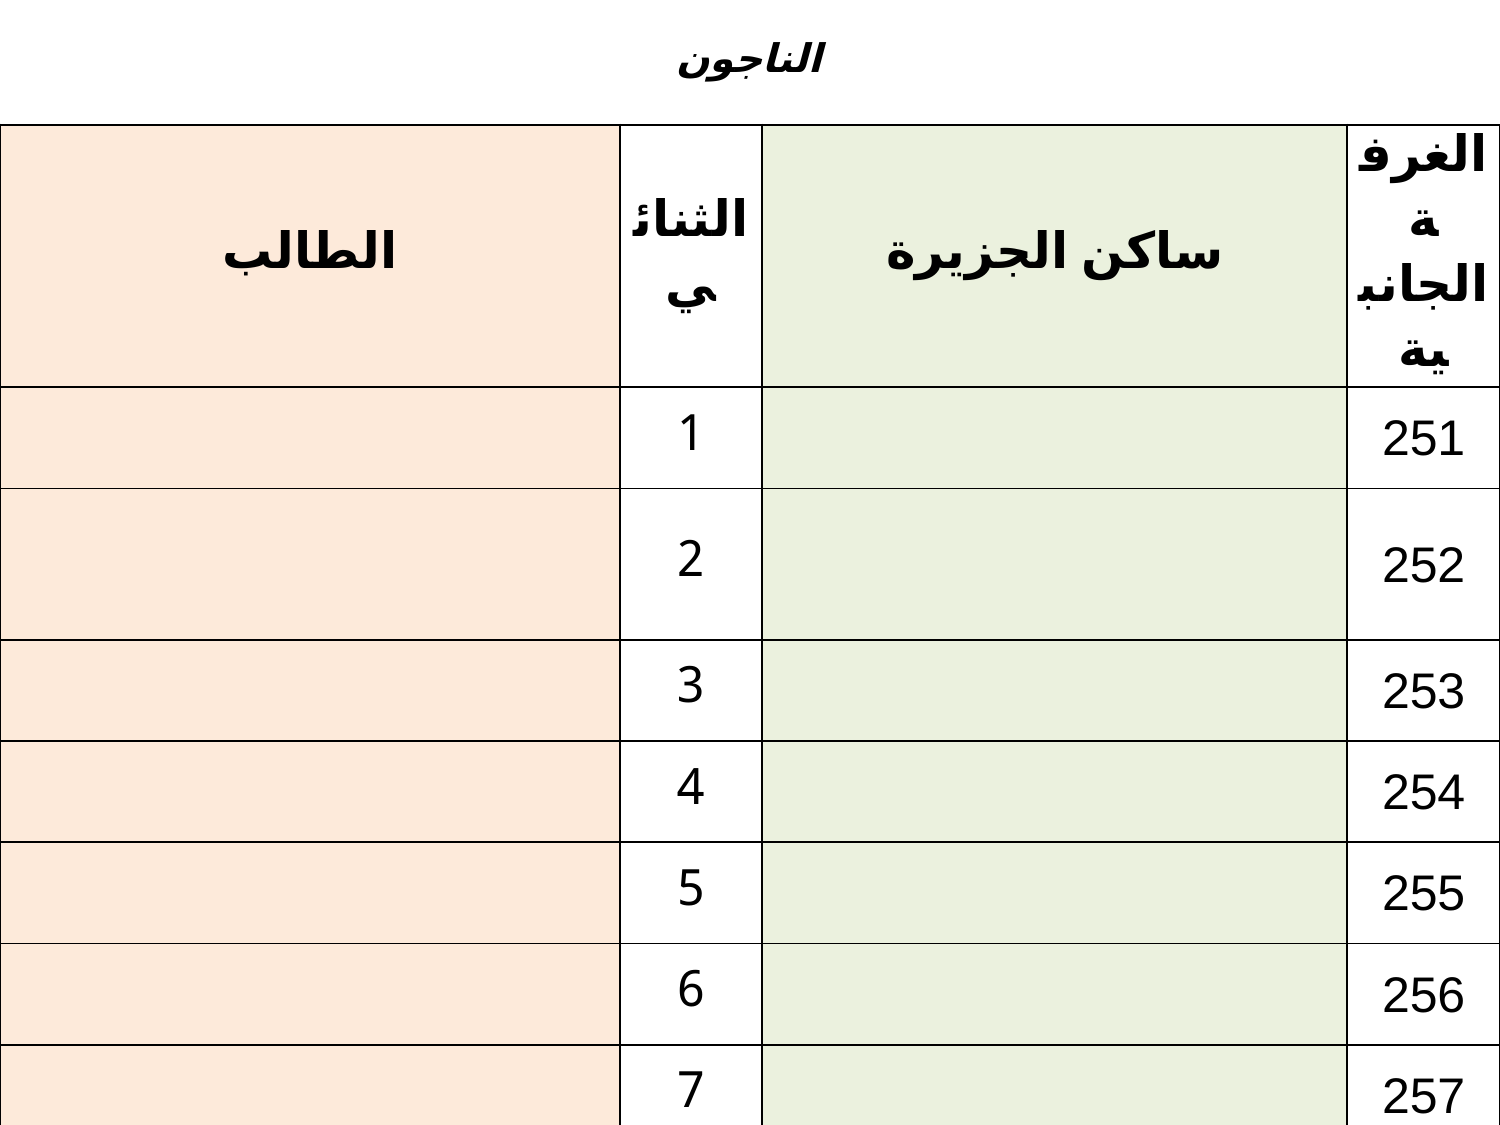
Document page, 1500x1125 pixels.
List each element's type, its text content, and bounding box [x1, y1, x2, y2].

table_cell 6 [621, 944, 761, 1044]
table_cell 256 [1348, 944, 1499, 1044]
table_cell 251 [1348, 388, 1499, 488]
table_cell [763, 489, 1346, 639]
table_cell 3 [621, 641, 761, 740]
table_cell [763, 388, 1346, 488]
table_cell 1 [621, 388, 761, 488]
table_cell [1, 843, 619, 943]
table_cell 254 [1348, 742, 1499, 841]
table_cell 4 [621, 742, 761, 841]
table_cell [763, 742, 1346, 841]
table_cell [1, 1046, 619, 1125]
table_cell [1, 489, 619, 639]
table_cell [1, 944, 619, 1044]
table_cell [763, 641, 1346, 740]
table_cell [1, 641, 619, 740]
table_header الغرفة الجانبية [1348, 126, 1499, 386]
table_header ساكن الجزيرة [763, 126, 1346, 386]
table_cell [763, 843, 1346, 943]
table_cell 253 [1348, 641, 1499, 740]
table_cell 2 [621, 489, 761, 639]
table_cell 5 [621, 843, 761, 943]
table_cell [763, 1046, 1346, 1125]
table_cell 7 [621, 1046, 761, 1125]
table_cell 257 [1348, 1046, 1499, 1125]
table_header الطالب [1, 126, 619, 386]
title الناجون [248, 24, 1250, 88]
table_cell [763, 944, 1346, 1044]
table_cell 255 [1348, 843, 1499, 943]
table_cell 252 [1348, 489, 1499, 639]
table_cell [1, 388, 619, 488]
table_cell [1, 742, 619, 841]
table_header الثنائي [621, 126, 761, 386]
